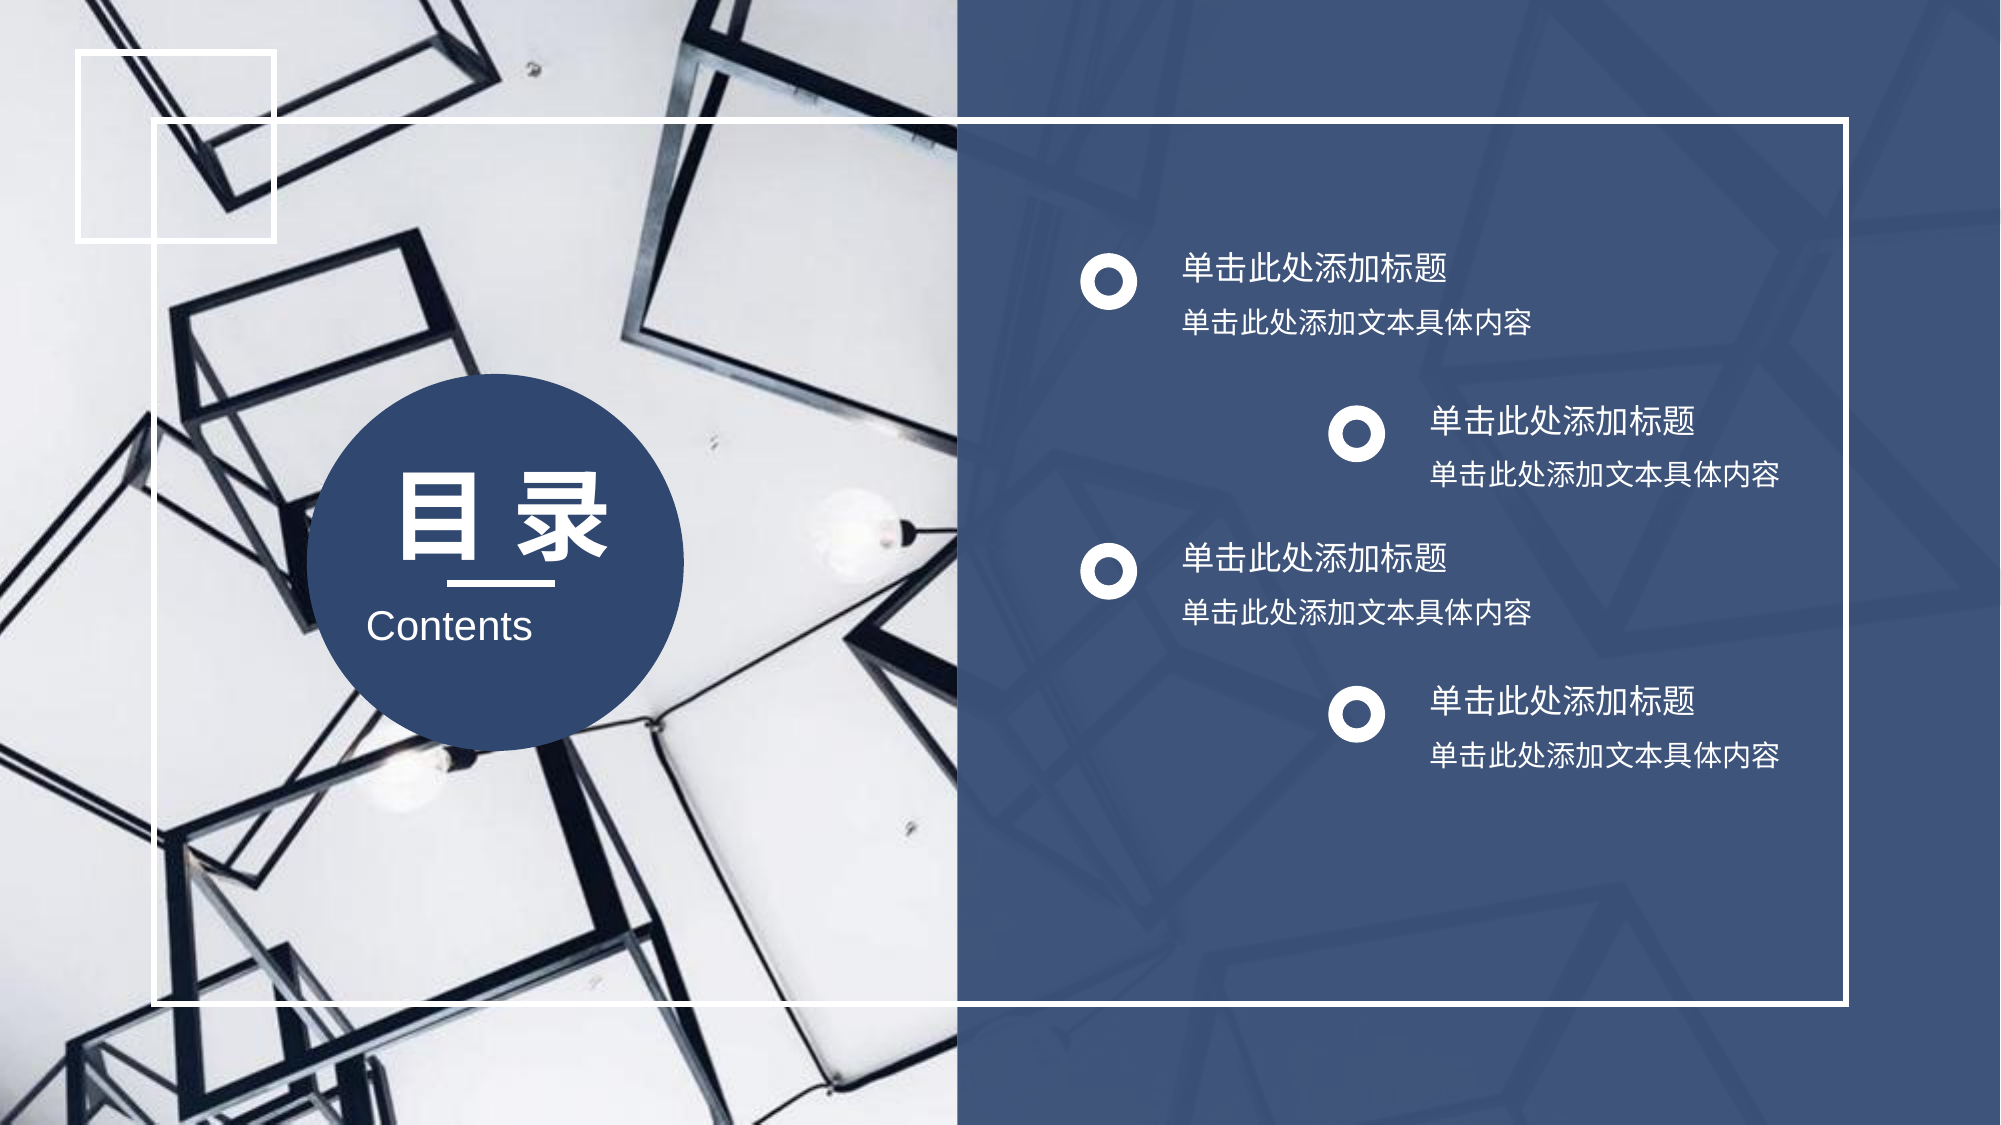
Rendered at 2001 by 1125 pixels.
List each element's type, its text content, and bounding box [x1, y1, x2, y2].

text_box 单击此处添加标题 [1414, 390, 1828, 448]
text_box 单击此处添加文本具体内容 [1414, 448, 1828, 524]
text_box [1079, 252, 1139, 311]
text_box 单击此处添加标题 [1166, 238, 1580, 295]
text_box [1079, 541, 1139, 601]
text_box [1327, 404, 1387, 464]
text_box 目 录 [295, 444, 707, 581]
picture [157, 124, 957, 1001]
text_box 单击此处添加文本具体内容 [1166, 296, 1580, 372]
picture [157, 124, 271, 238]
text_box 单击此处添加文本具体内容 [1166, 586, 1580, 661]
text_box [306, 581, 684, 752]
picture [81, 56, 271, 238]
picture [0, 0, 957, 1125]
text_box [1327, 684, 1387, 744]
text_box 单击此处添加文本具体内容 [1414, 729, 1828, 804]
text_box 单击此处添加标题 [1414, 670, 1828, 728]
text_box [347, 372, 644, 444]
text_box Contents [351, 591, 651, 657]
text_box 单击此处添加标题 [1166, 527, 1580, 585]
